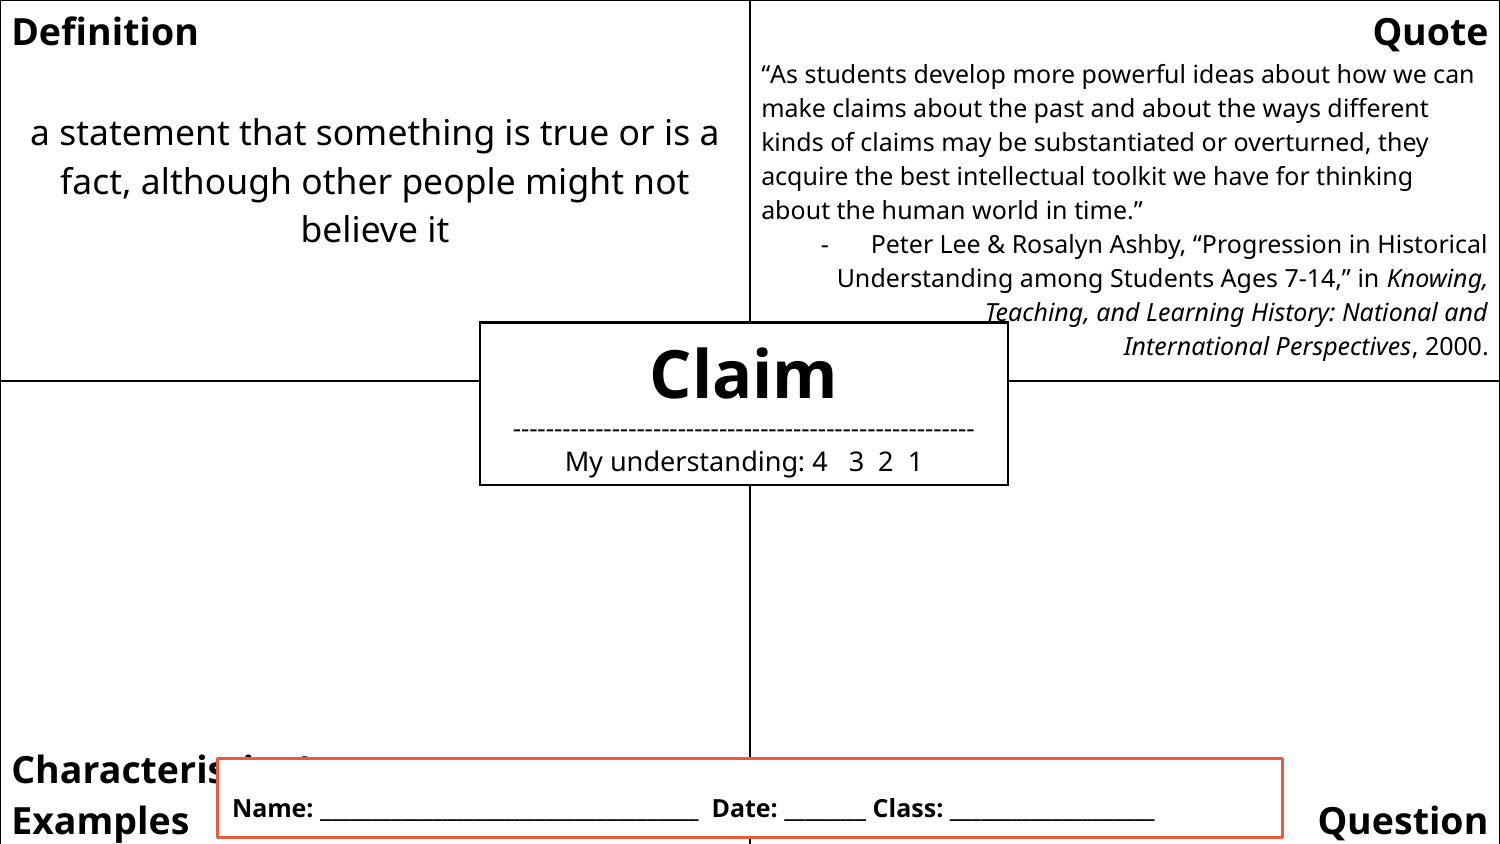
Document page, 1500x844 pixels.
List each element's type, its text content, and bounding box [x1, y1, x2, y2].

text_box Name: _____________________________________ Date: ________ Class: ____________________ [217, 758, 1283, 838]
text_box Claim -------------------------------------------------------- My understanding: 4 3 2 1 [480, 322, 1008, 486]
table_cell Characteristics/ Examples [1, 382, 749, 844]
table_cell Question [751, 382, 1499, 844]
table_header Quote “As students develop more powerful ideas about how we can make claims about the past and about the ways different kinds of claims may be substantiated or overturned, they acquire the best intellectual toolkit we have for thinking about the human world in time.” Peter Lee & Rosalyn Ashby, “Progression in Historical Understanding among Students Ages 7-14,” in Knowing, Teaching, and Learning History: National and International Perspectives, 2000. [751, 1, 1499, 380]
table_header Definition a statement that something is true or is a fact, although other people might not believe it [1, 1, 749, 380]
